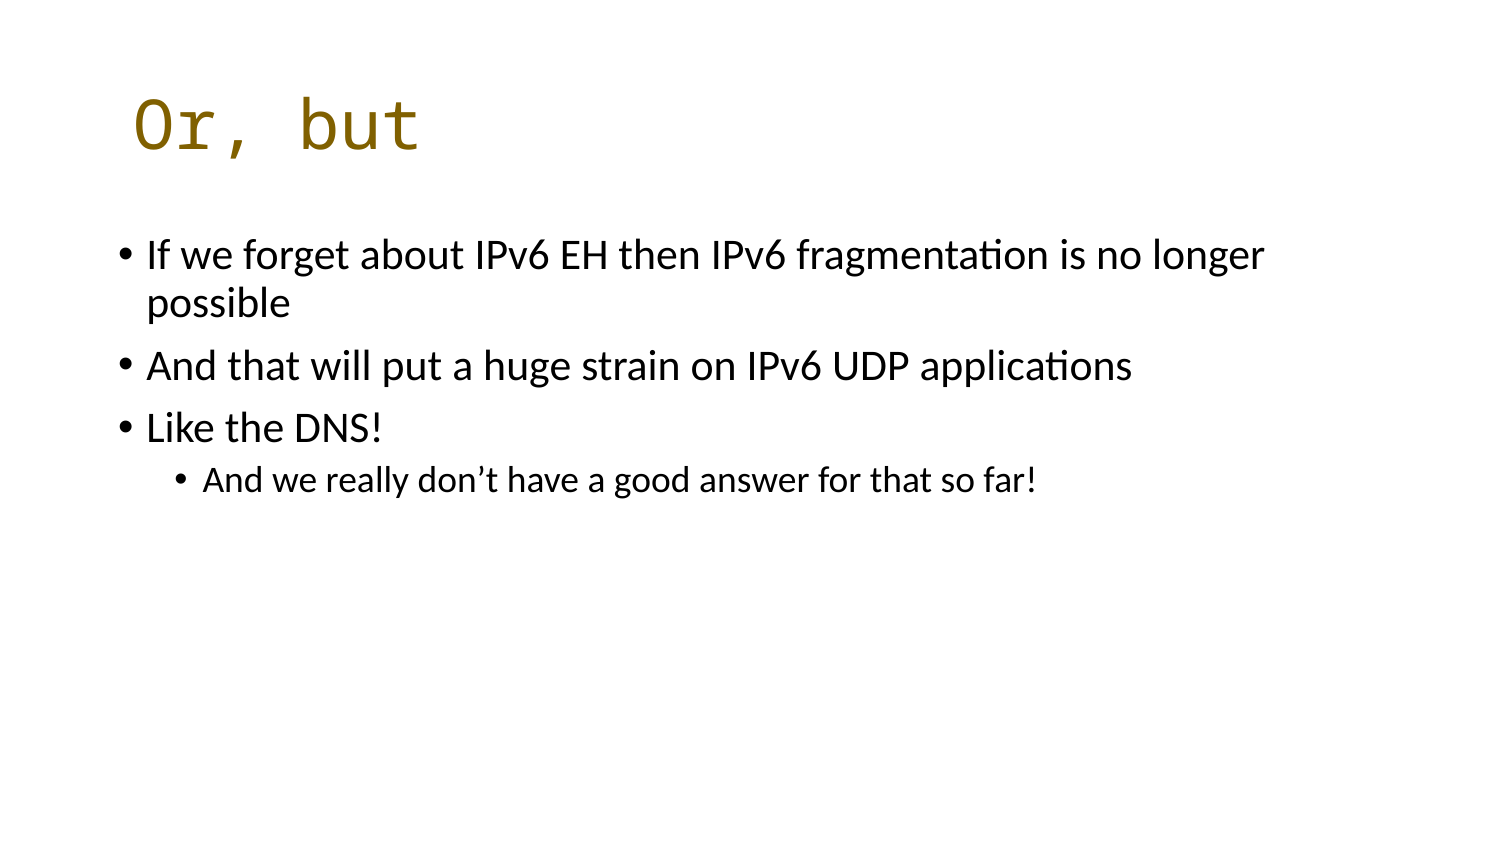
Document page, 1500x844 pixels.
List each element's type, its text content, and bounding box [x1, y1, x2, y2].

title Or, but [119, 45, 1413, 209]
list If we forget about IPv6 EH then IPv6 fragmentation is no longer possible And that will put a huge strain on IPv6 UDP applications Like the DNS! And we really don’t have a good answer for that so far! [103, 224, 1397, 760]
